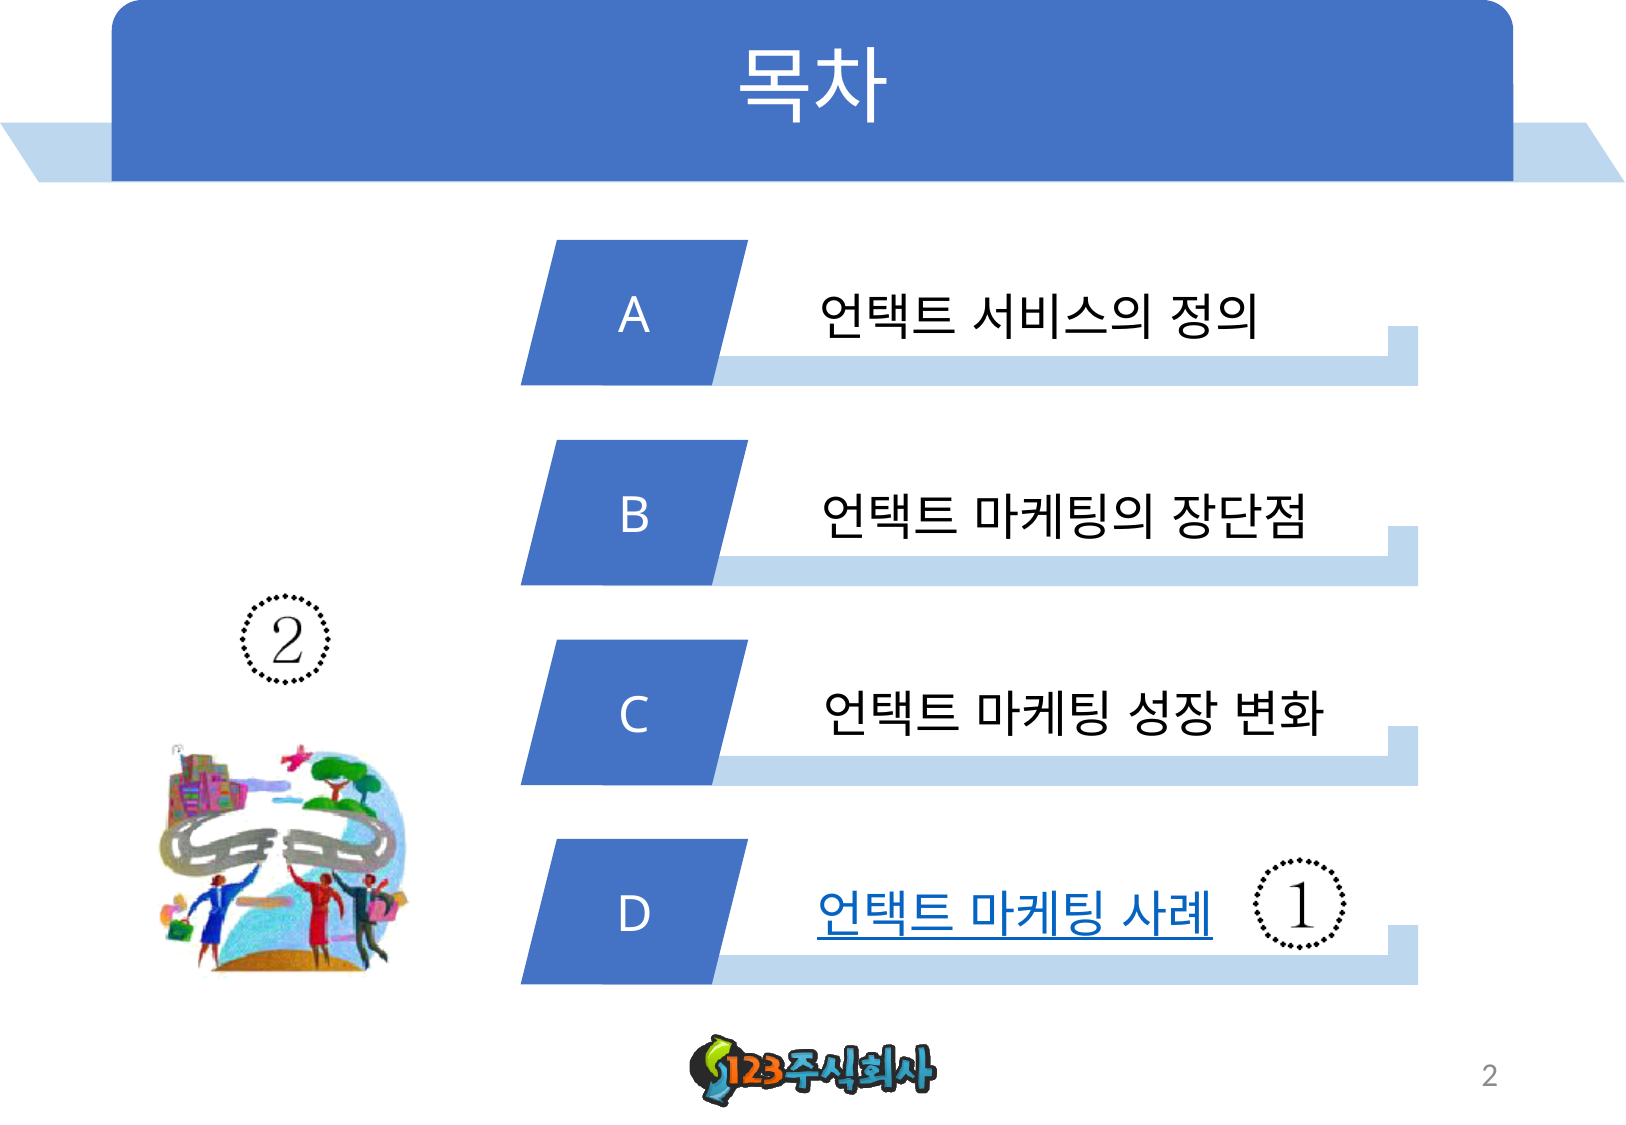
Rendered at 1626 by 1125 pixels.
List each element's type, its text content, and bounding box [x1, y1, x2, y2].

text_box A [519, 238, 750, 387]
text_box 언택트 마케팅 사례 [802, 875, 1229, 963]
text_box B [519, 438, 750, 587]
text_box 언택트 서비스의 정의 [804, 277, 1277, 353]
text_box 언택트 마케팅의 장단점 [807, 478, 1325, 554]
slide_number 2 [1147, 1042, 1514, 1103]
text_box C [519, 638, 750, 787]
picture [237, 592, 334, 687]
text_box [713, 525, 1419, 587]
title 목차 [0, 0, 1625, 182]
text_box 언택트 마케팅 성장 변화 [808, 675, 1341, 751]
text_box D [519, 837, 750, 986]
picture [1250, 856, 1350, 952]
text_box [713, 725, 1419, 787]
picture [125, 704, 446, 985]
text_box [713, 325, 1419, 387]
text_box [713, 924, 1419, 986]
picture [677, 1021, 948, 1118]
